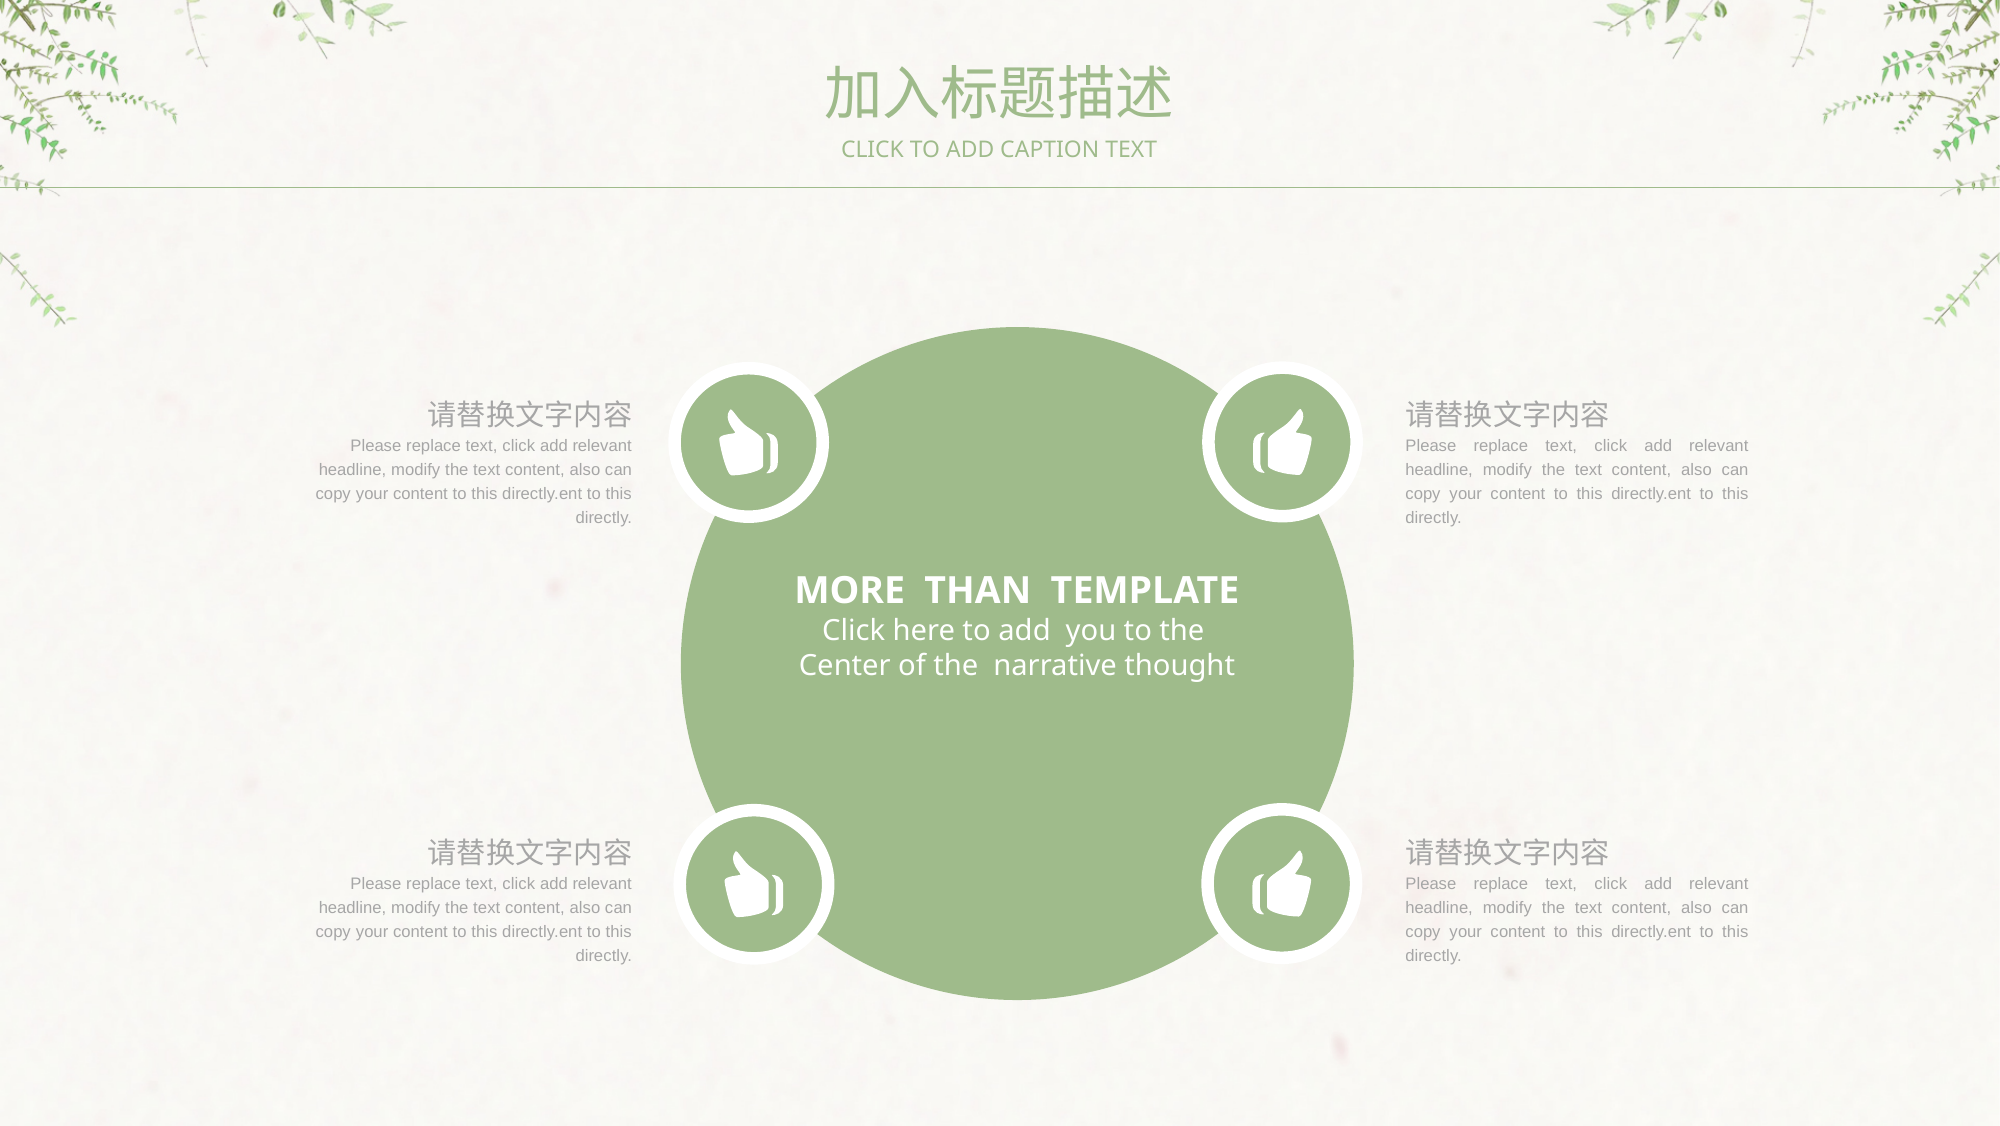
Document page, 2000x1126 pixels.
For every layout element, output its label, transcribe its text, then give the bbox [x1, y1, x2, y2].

text_box 请替换文字内容 [1390, 382, 1682, 423]
picture [0, 188, 2000, 1126]
text_box Please replace text, click add relevant headline, modify the text content, also can copy your content to this directly.ent to this directly. [274, 861, 648, 978]
picture [0, 0, 2000, 55]
text_box 请替换文字内容 [356, 820, 648, 861]
text_box Please replace text, click add relevant headline, modify the text content, also can copy your content to this directly.ent to this directly. [1390, 861, 1764, 978]
text_box Please replace text, click add relevant headline, modify the text content, also can copy your content to this directly.ent to this directly. [274, 423, 648, 540]
text_box MORE THAN TEMPLATE Click here to add you to the Center of the narrative thought [779, 559, 1255, 769]
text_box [679, 809, 829, 959]
text_box 请替换文字内容 [356, 382, 648, 423]
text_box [1208, 367, 1357, 517]
text_box Please replace text, click add relevant headline, modify the text content, also can copy your content to this directly.ent to this directly. [1390, 423, 1764, 540]
text_box [678, 324, 1356, 1003]
text_box 请替换文字内容 [1390, 820, 1682, 861]
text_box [1207, 809, 1357, 959]
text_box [674, 367, 823, 517]
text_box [0, 55, 2000, 188]
